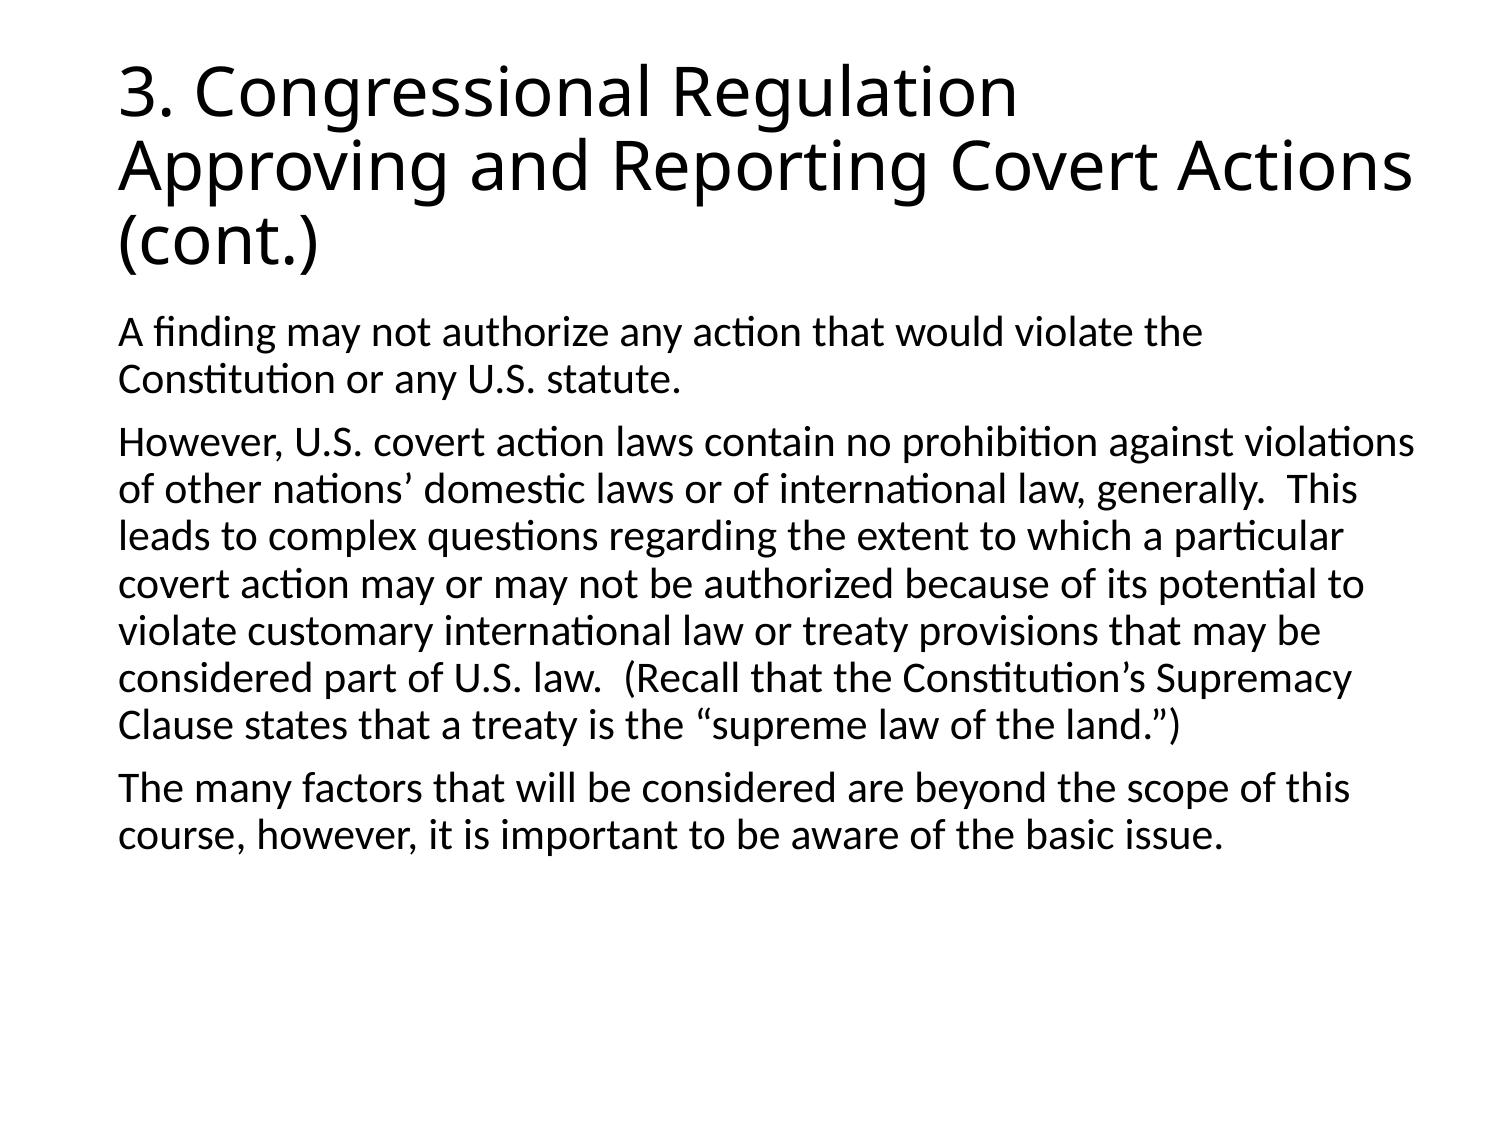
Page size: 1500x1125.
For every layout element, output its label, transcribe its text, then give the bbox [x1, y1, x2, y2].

title 3. Congressional Regulation Approving and Reporting Covert Actions (cont.) [102, 59, 1447, 278]
list A finding may not authorize any action that would violate the Constitution or any U.S. statute. However, U.S. covert action laws contain no prohibition against violations of other nations’ domestic laws or of international law, generally. This leads to complex questions regarding the extent to which a particular covert action may or may not be authorized because of its potential to violate customary international law or treaty provisions that may be considered part of U.S. law. (Recall that the Constitution’s Supremacy Clause states that a treaty is the “supreme law of the land.”) The many factors that will be considered are beyond the scope of this course, however, it is important to be aware of the basic issue. [102, 300, 1447, 1015]
